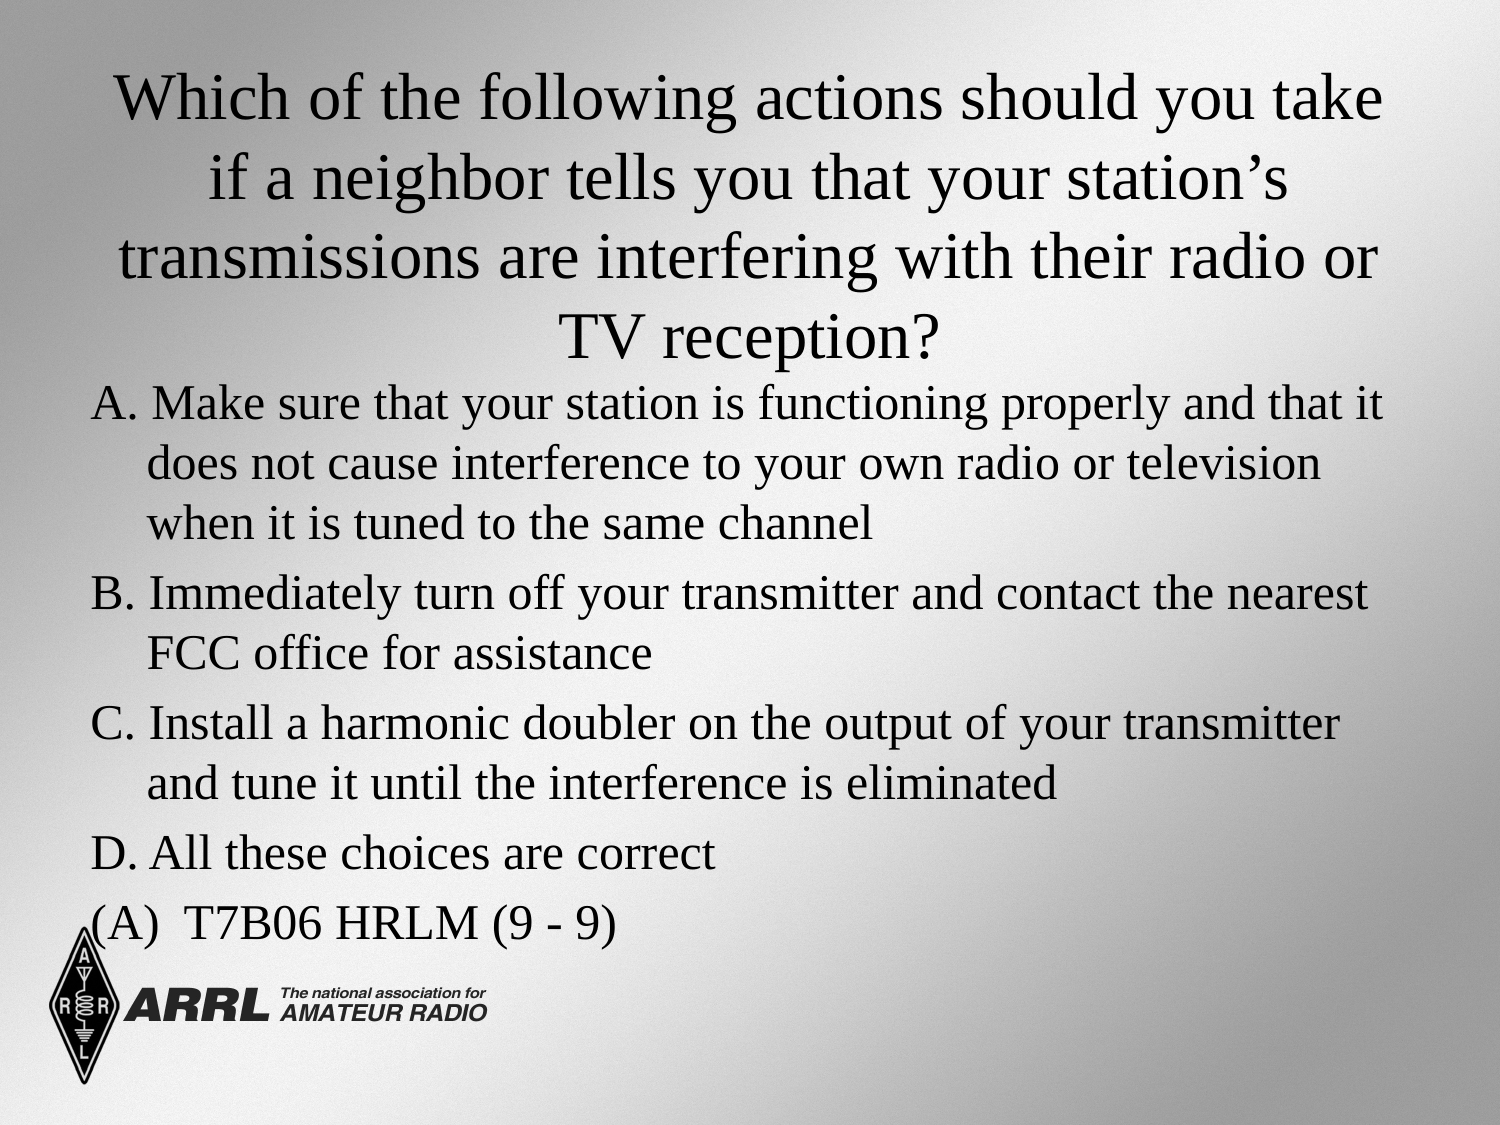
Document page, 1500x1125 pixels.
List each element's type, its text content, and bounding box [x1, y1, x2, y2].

list A. Make sure that your station is functioning properly and that it does not cause interference to your own radio or television when it is tuned to the same channel B. Immediately turn off your transmitter and contact the nearest FCC office for assistance C. Install a harmonic doubler on the output of your transmitter and tune it until the interference is eliminated D. All these choices are correct (A) T7B06 HRLM (9 - 9) [75, 362, 1426, 1005]
picture [0, 0, 1500, 1125]
title Which of the following actions should you take if a neighbor tells you that your station’s transmissions are interfering with their radio or TV reception? [75, 45, 1425, 233]
